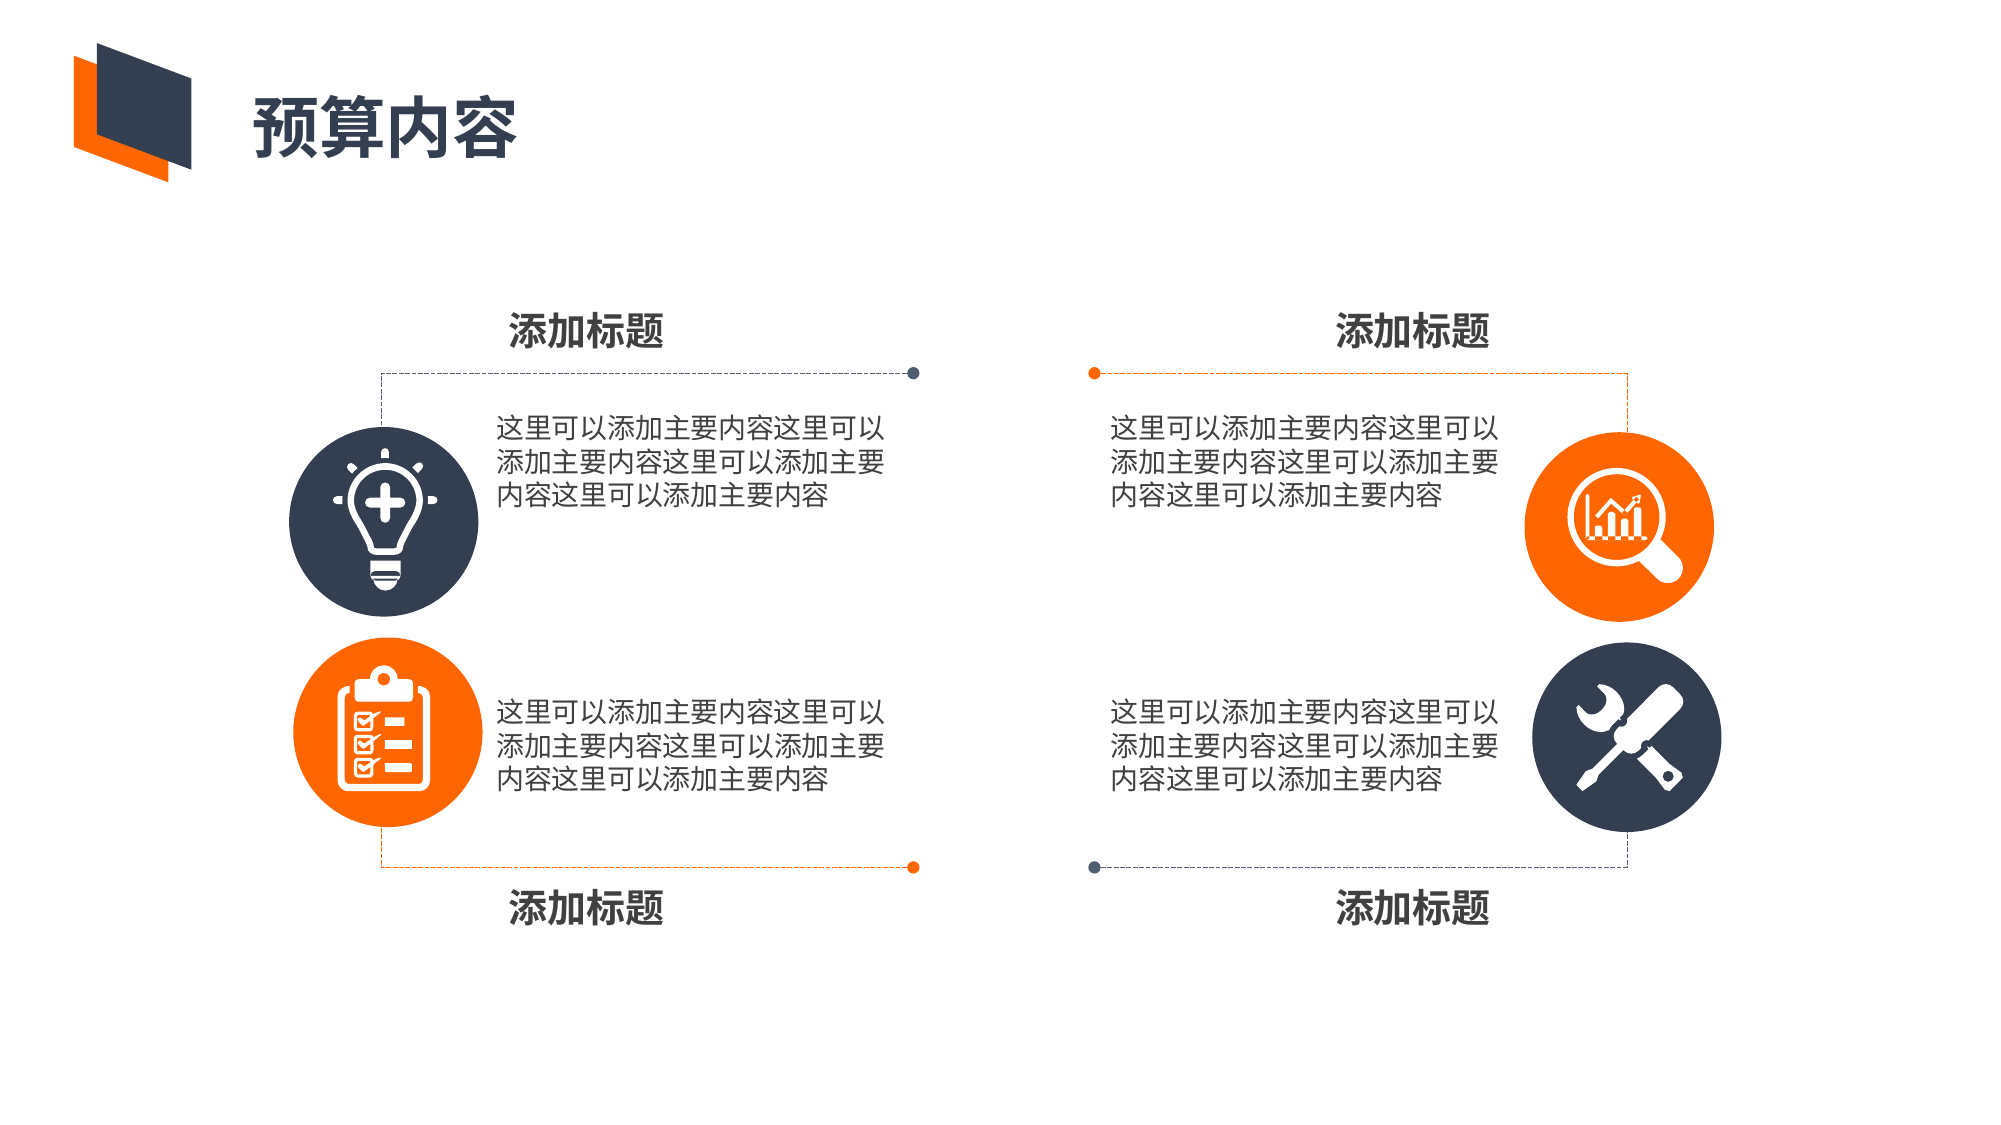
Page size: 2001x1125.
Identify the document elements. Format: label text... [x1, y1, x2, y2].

text_box [381, 803, 920, 874]
text_box 添加标题 [494, 298, 783, 361]
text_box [1524, 432, 1714, 622]
text_box [1088, 366, 1628, 472]
text_box 添加标题 [1216, 298, 1505, 361]
text_box 这里可以添加主要内容这里可以添加主要内容这里可以添加主要内容这里可以添加主要内容 [1095, 403, 1521, 519]
text_box 这里可以添加主要内容这里可以添加主要内容这里可以添加主要内容这里可以添加主要内容 [1095, 687, 1521, 803]
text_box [73, 42, 192, 183]
text_box 添加标题 [1216, 876, 1505, 938]
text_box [289, 426, 479, 617]
text_box 添加标题 [494, 876, 783, 938]
text_box [1088, 767, 1628, 874]
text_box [293, 637, 483, 828]
text_box 这里可以添加主要内容这里可以添加主要内容这里可以添加主要内容这里可以添加主要内容 [481, 403, 907, 519]
text_box 这里可以添加主要内容这里可以添加主要内容这里可以添加主要内容这里可以添加主要内容 [483, 687, 907, 803]
text_box 预算内容 [237, 43, 626, 218]
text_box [1532, 642, 1722, 833]
text_box [381, 366, 920, 473]
